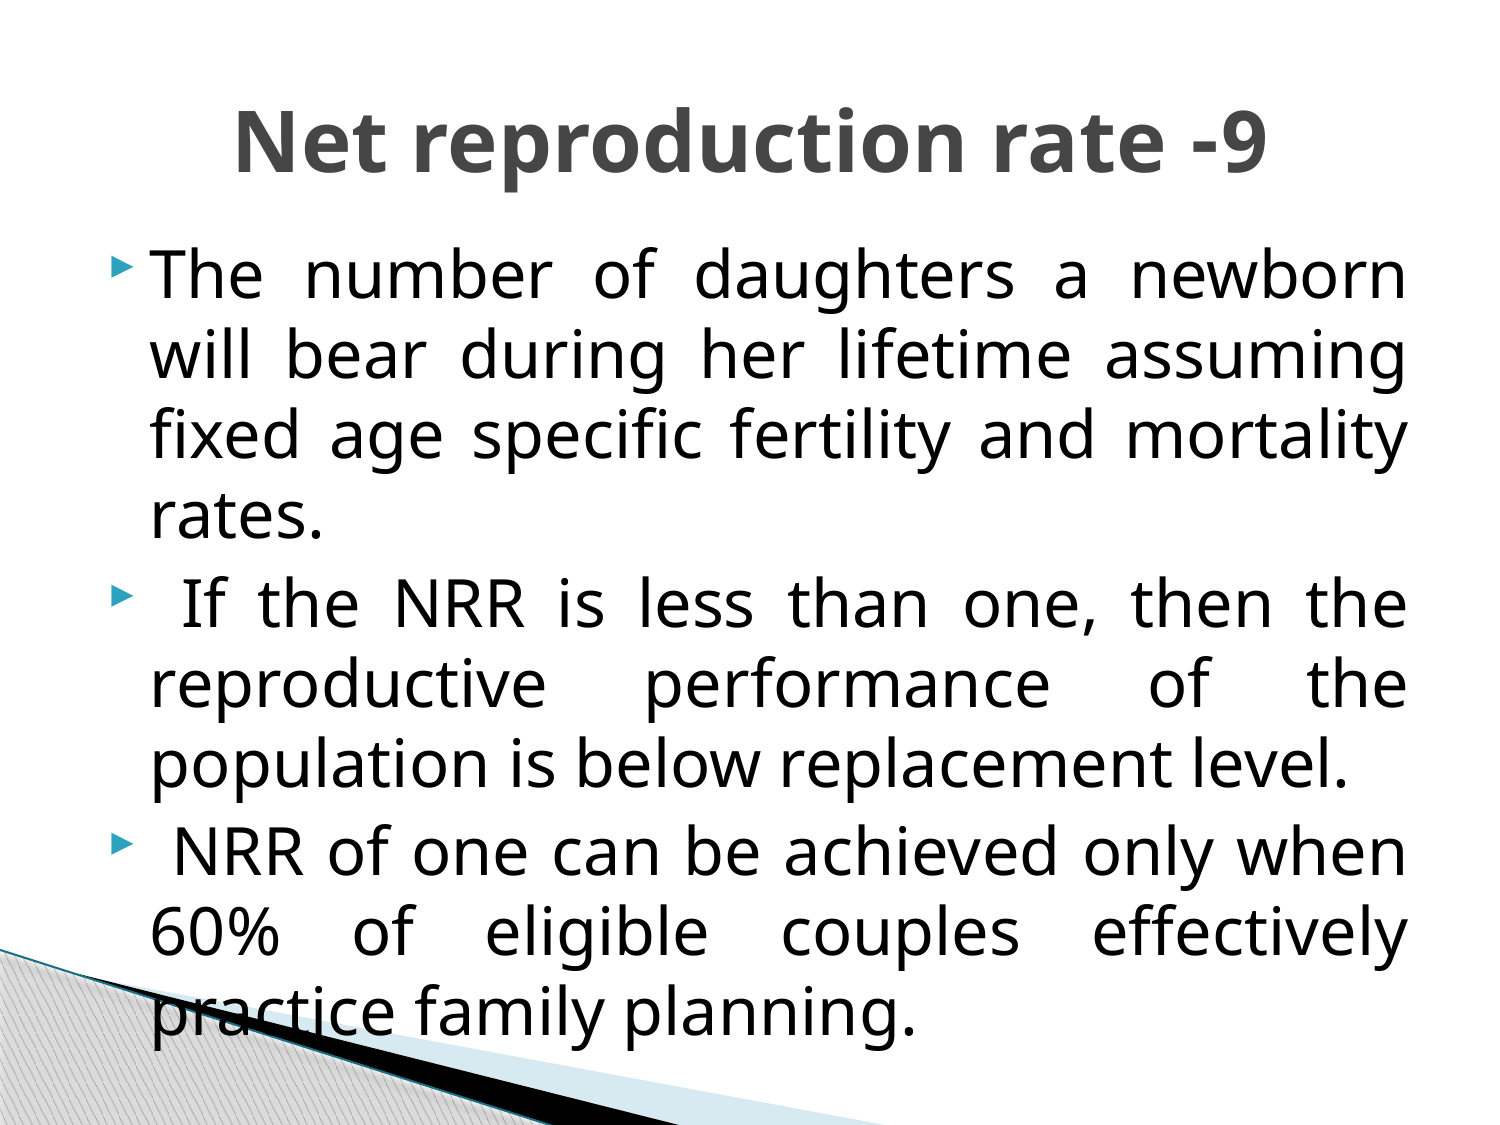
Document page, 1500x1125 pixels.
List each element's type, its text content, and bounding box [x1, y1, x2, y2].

list The number of daughters a newborn will bear during her lifetime assuming fixed age specific fertility and mortality rates. If the NRR is less than one, then the reproductive performance of the population is below replacement level. NRR of one can be achieved only when 60% of eligible couples effectively practice family planning. [75, 233, 1425, 1038]
title 9- Net reproduction rate [75, 45, 1425, 233]
